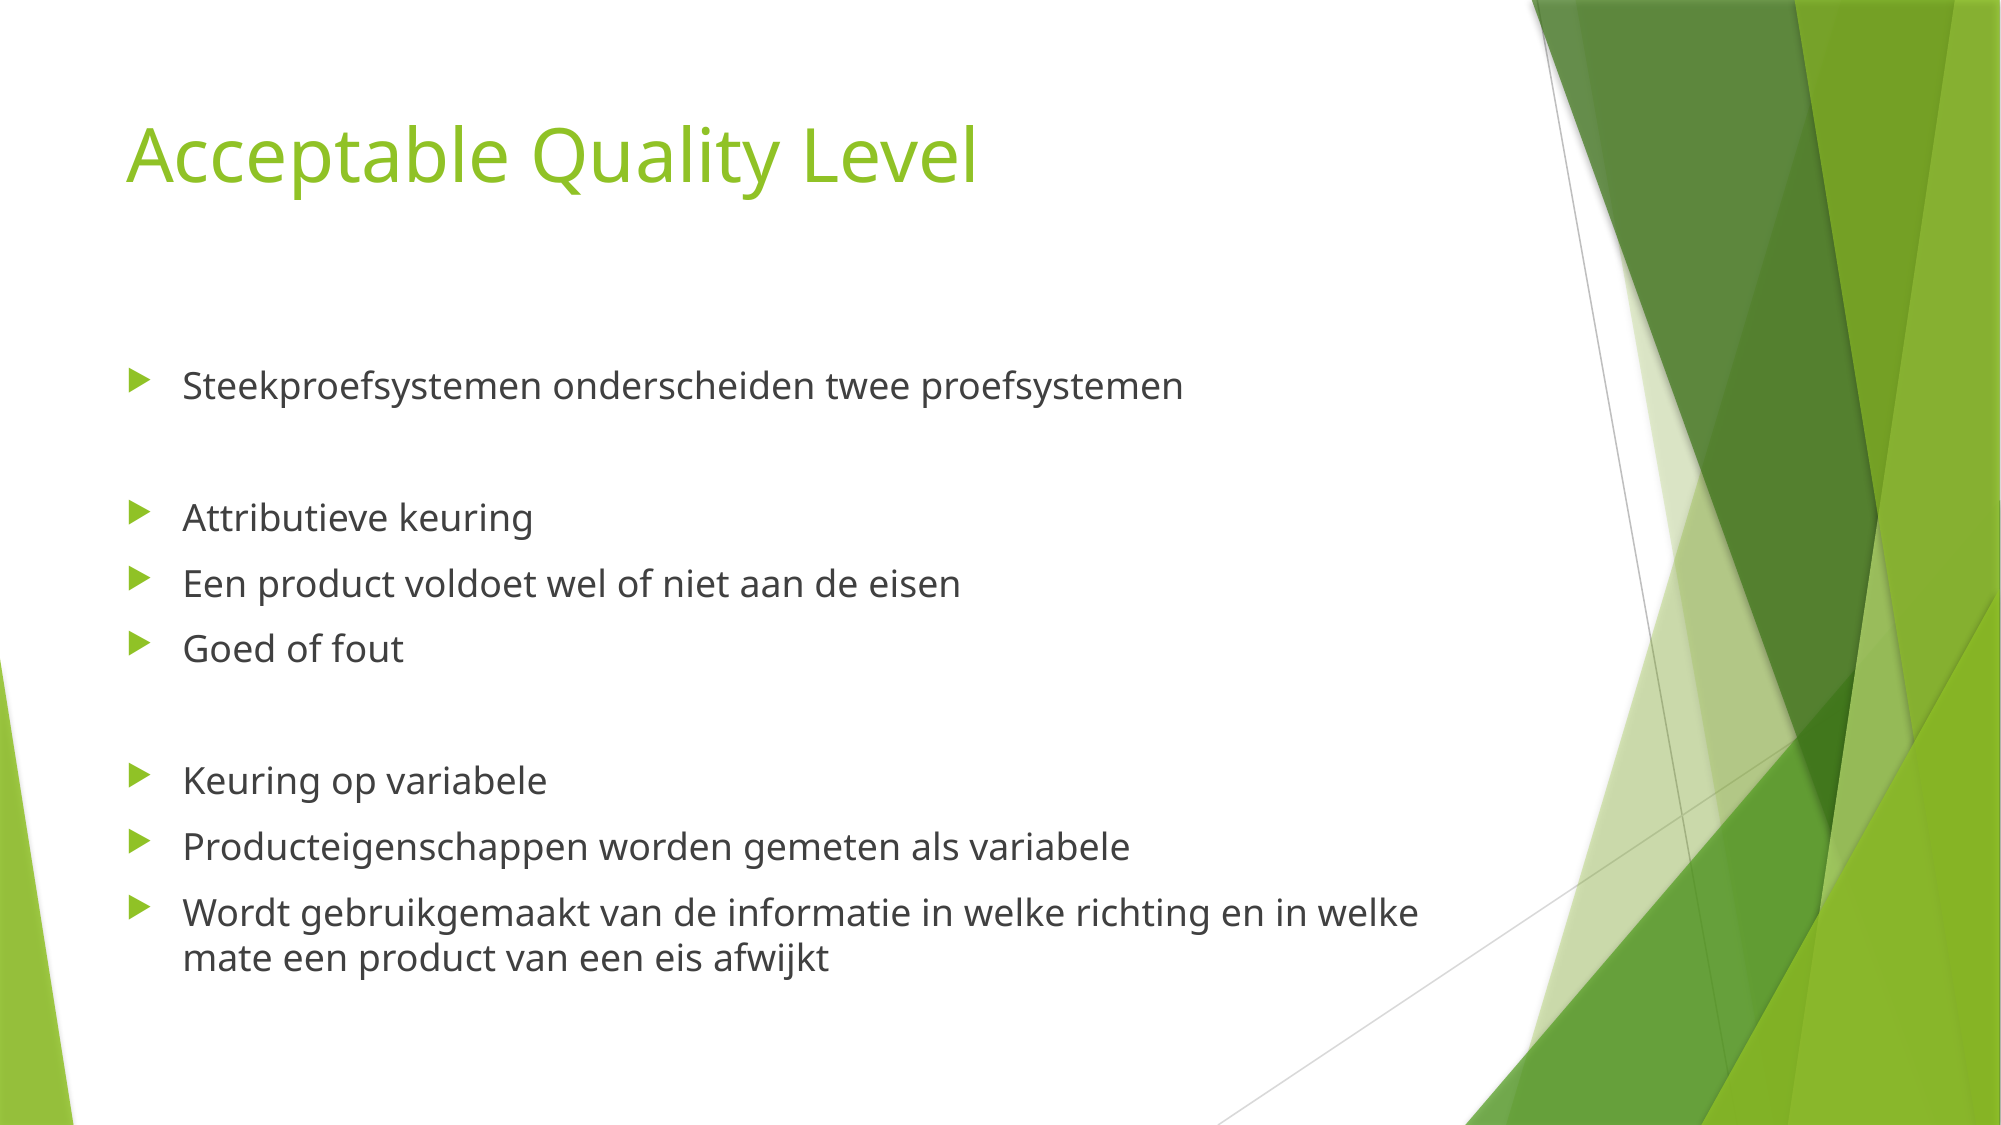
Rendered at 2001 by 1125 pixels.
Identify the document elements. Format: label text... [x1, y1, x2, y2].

title Acceptable Quality Level [111, 99, 1522, 317]
list Steekproefsystemen onderscheiden twee proefsystemen Attributieve keuring Een product voldoet wel of niet aan de eisen Goed of fout Keuring op variabele Producteigenschappen worden gemeten als variabele Wordt gebruikgemaakt van de informatie in welke richting en in welke mate een product van een eis afwijkt [111, 354, 1522, 992]
